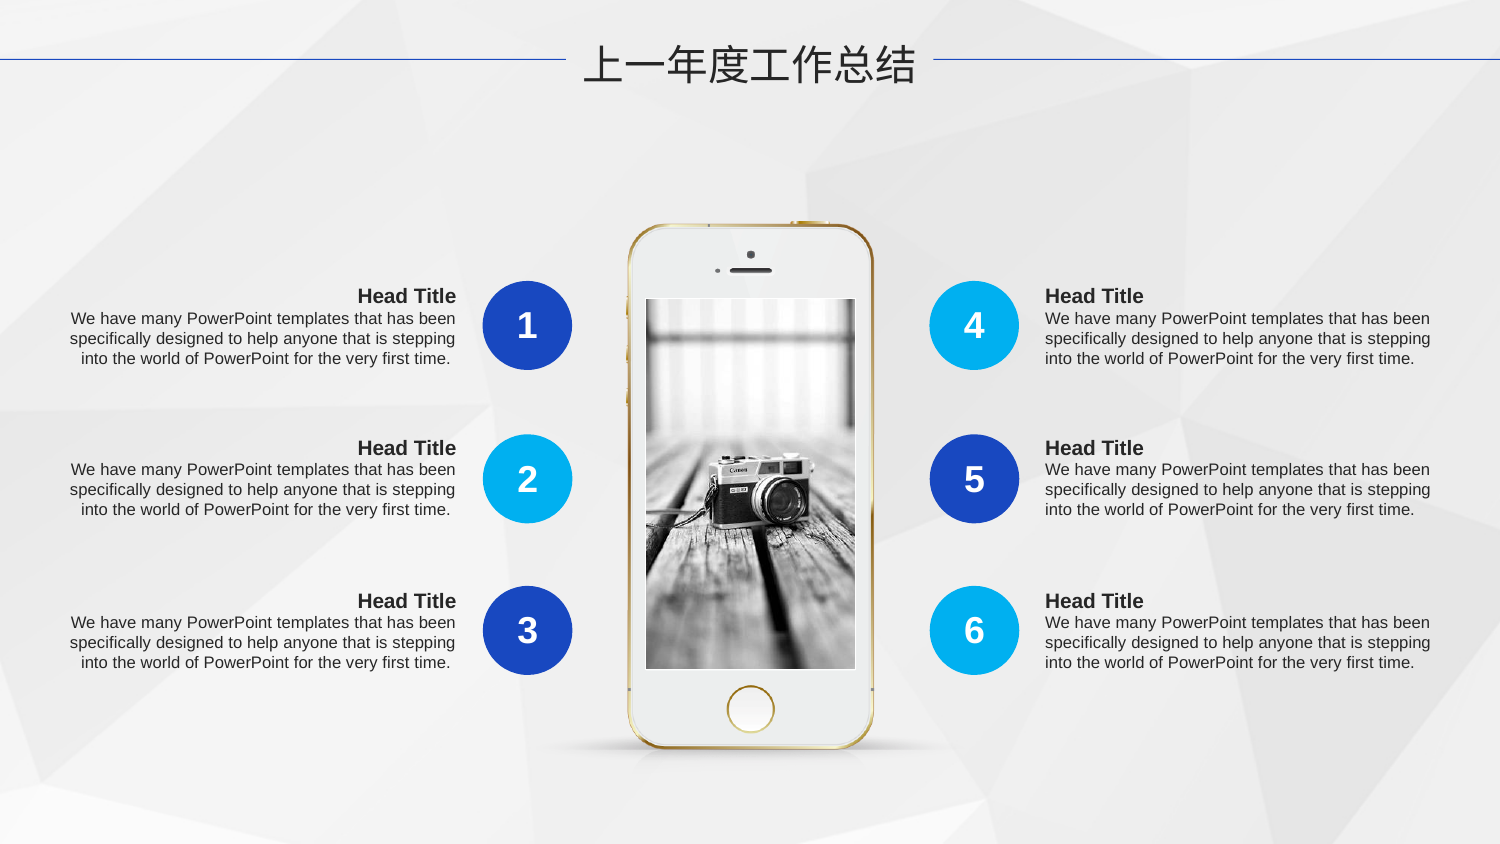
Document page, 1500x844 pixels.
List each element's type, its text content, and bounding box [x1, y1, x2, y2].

text_box Head Title We have many PowerPoint templates that has been specifically designed to help anyone that is stepping into the world of PowerPoint for the very first time. [54, 283, 425, 368]
text_box Head Title We have many PowerPoint templates that has been specifically designed to help anyone that is stepping into the world of PowerPoint for the very first time. [54, 434, 425, 520]
text_box Head Title We have many PowerPoint templates that has been specifically designed to help anyone that is stepping into the world of PowerPoint for the very first time. [1073, 283, 1447, 368]
text_box Head Title We have many PowerPoint templates that has been specifically designed to help anyone that is stepping into the world of PowerPoint for the very first time. [1073, 587, 1447, 673]
text_box 上一年度工作总结 [568, 31, 932, 97]
text_box Head Title We have many PowerPoint templates that has been specifically designed to help anyone that is stepping into the world of PowerPoint for the very first time. [1073, 434, 1447, 520]
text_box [430, 221, 1069, 782]
text_box Head Title We have many PowerPoint templates that has been specifically designed to help anyone that is stepping into the world of PowerPoint for the very first time. [54, 587, 425, 673]
picture [0, 0, 1500, 844]
